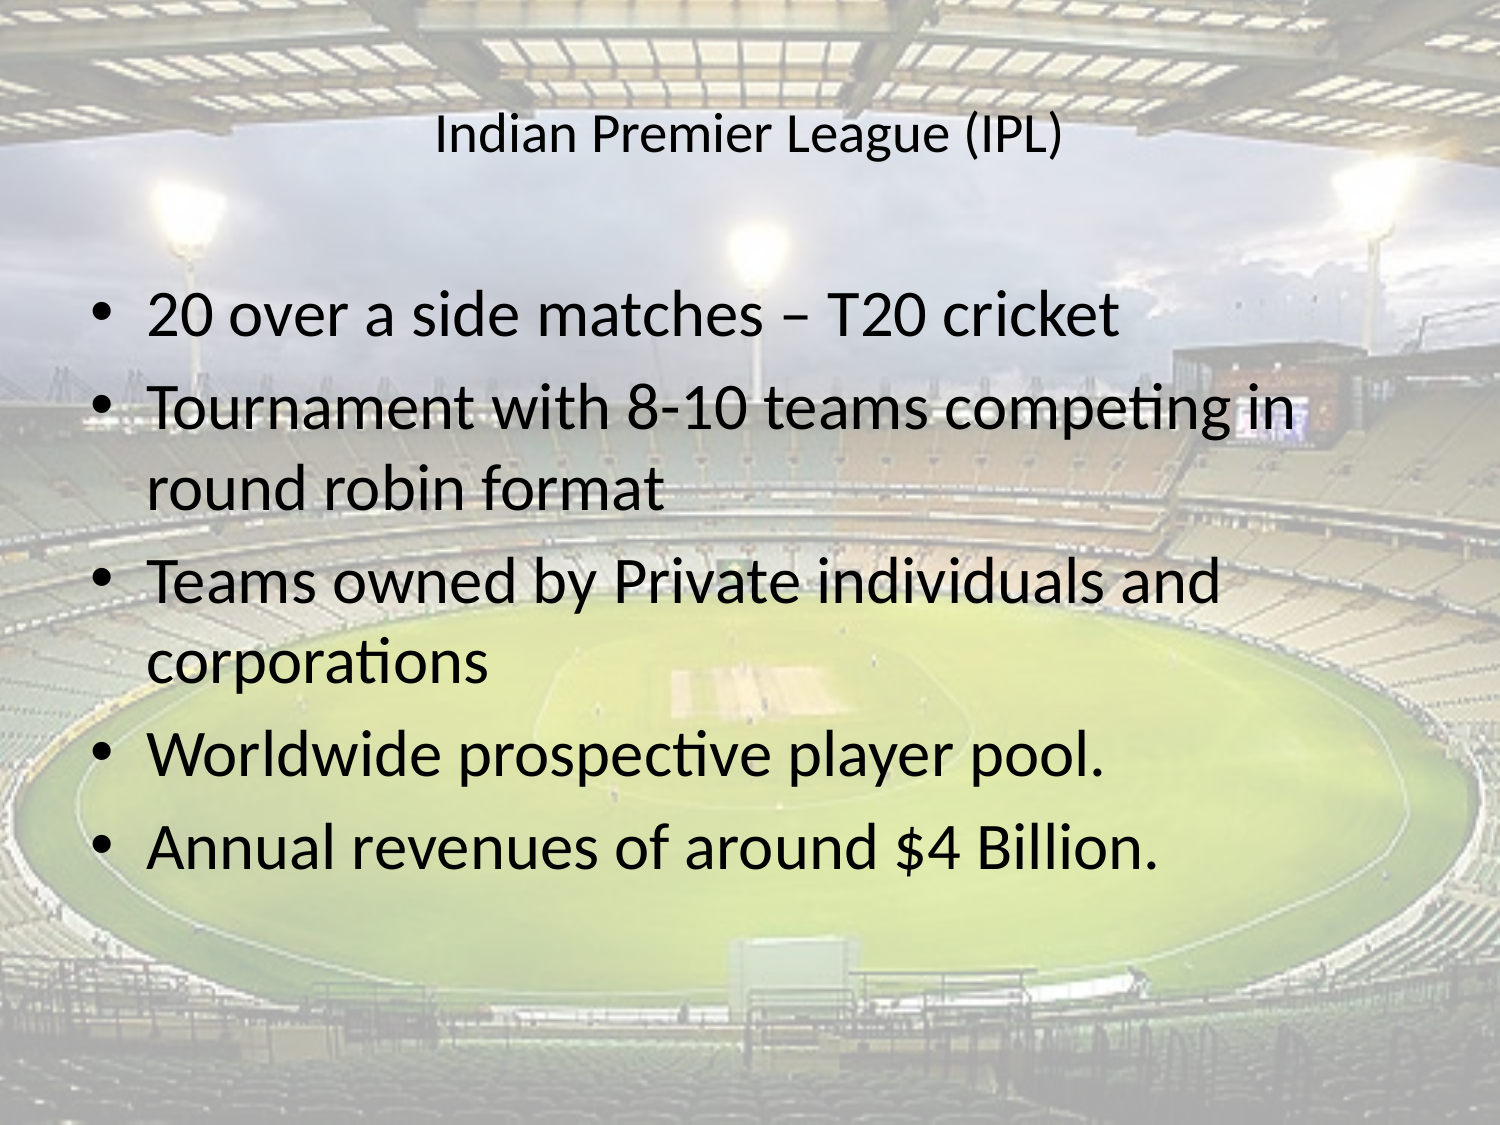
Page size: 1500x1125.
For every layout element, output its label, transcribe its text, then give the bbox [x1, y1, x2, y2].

list 20 over a side matches – T20 cricket Tournament with 8-10 teams competing in round robin format Teams owned by Private individuals and corporations Worldwide prospective player pool. Annual revenues of around $4 Billion. [75, 262, 1425, 1005]
title Indian Premier League (IPL) [75, 45, 1425, 233]
